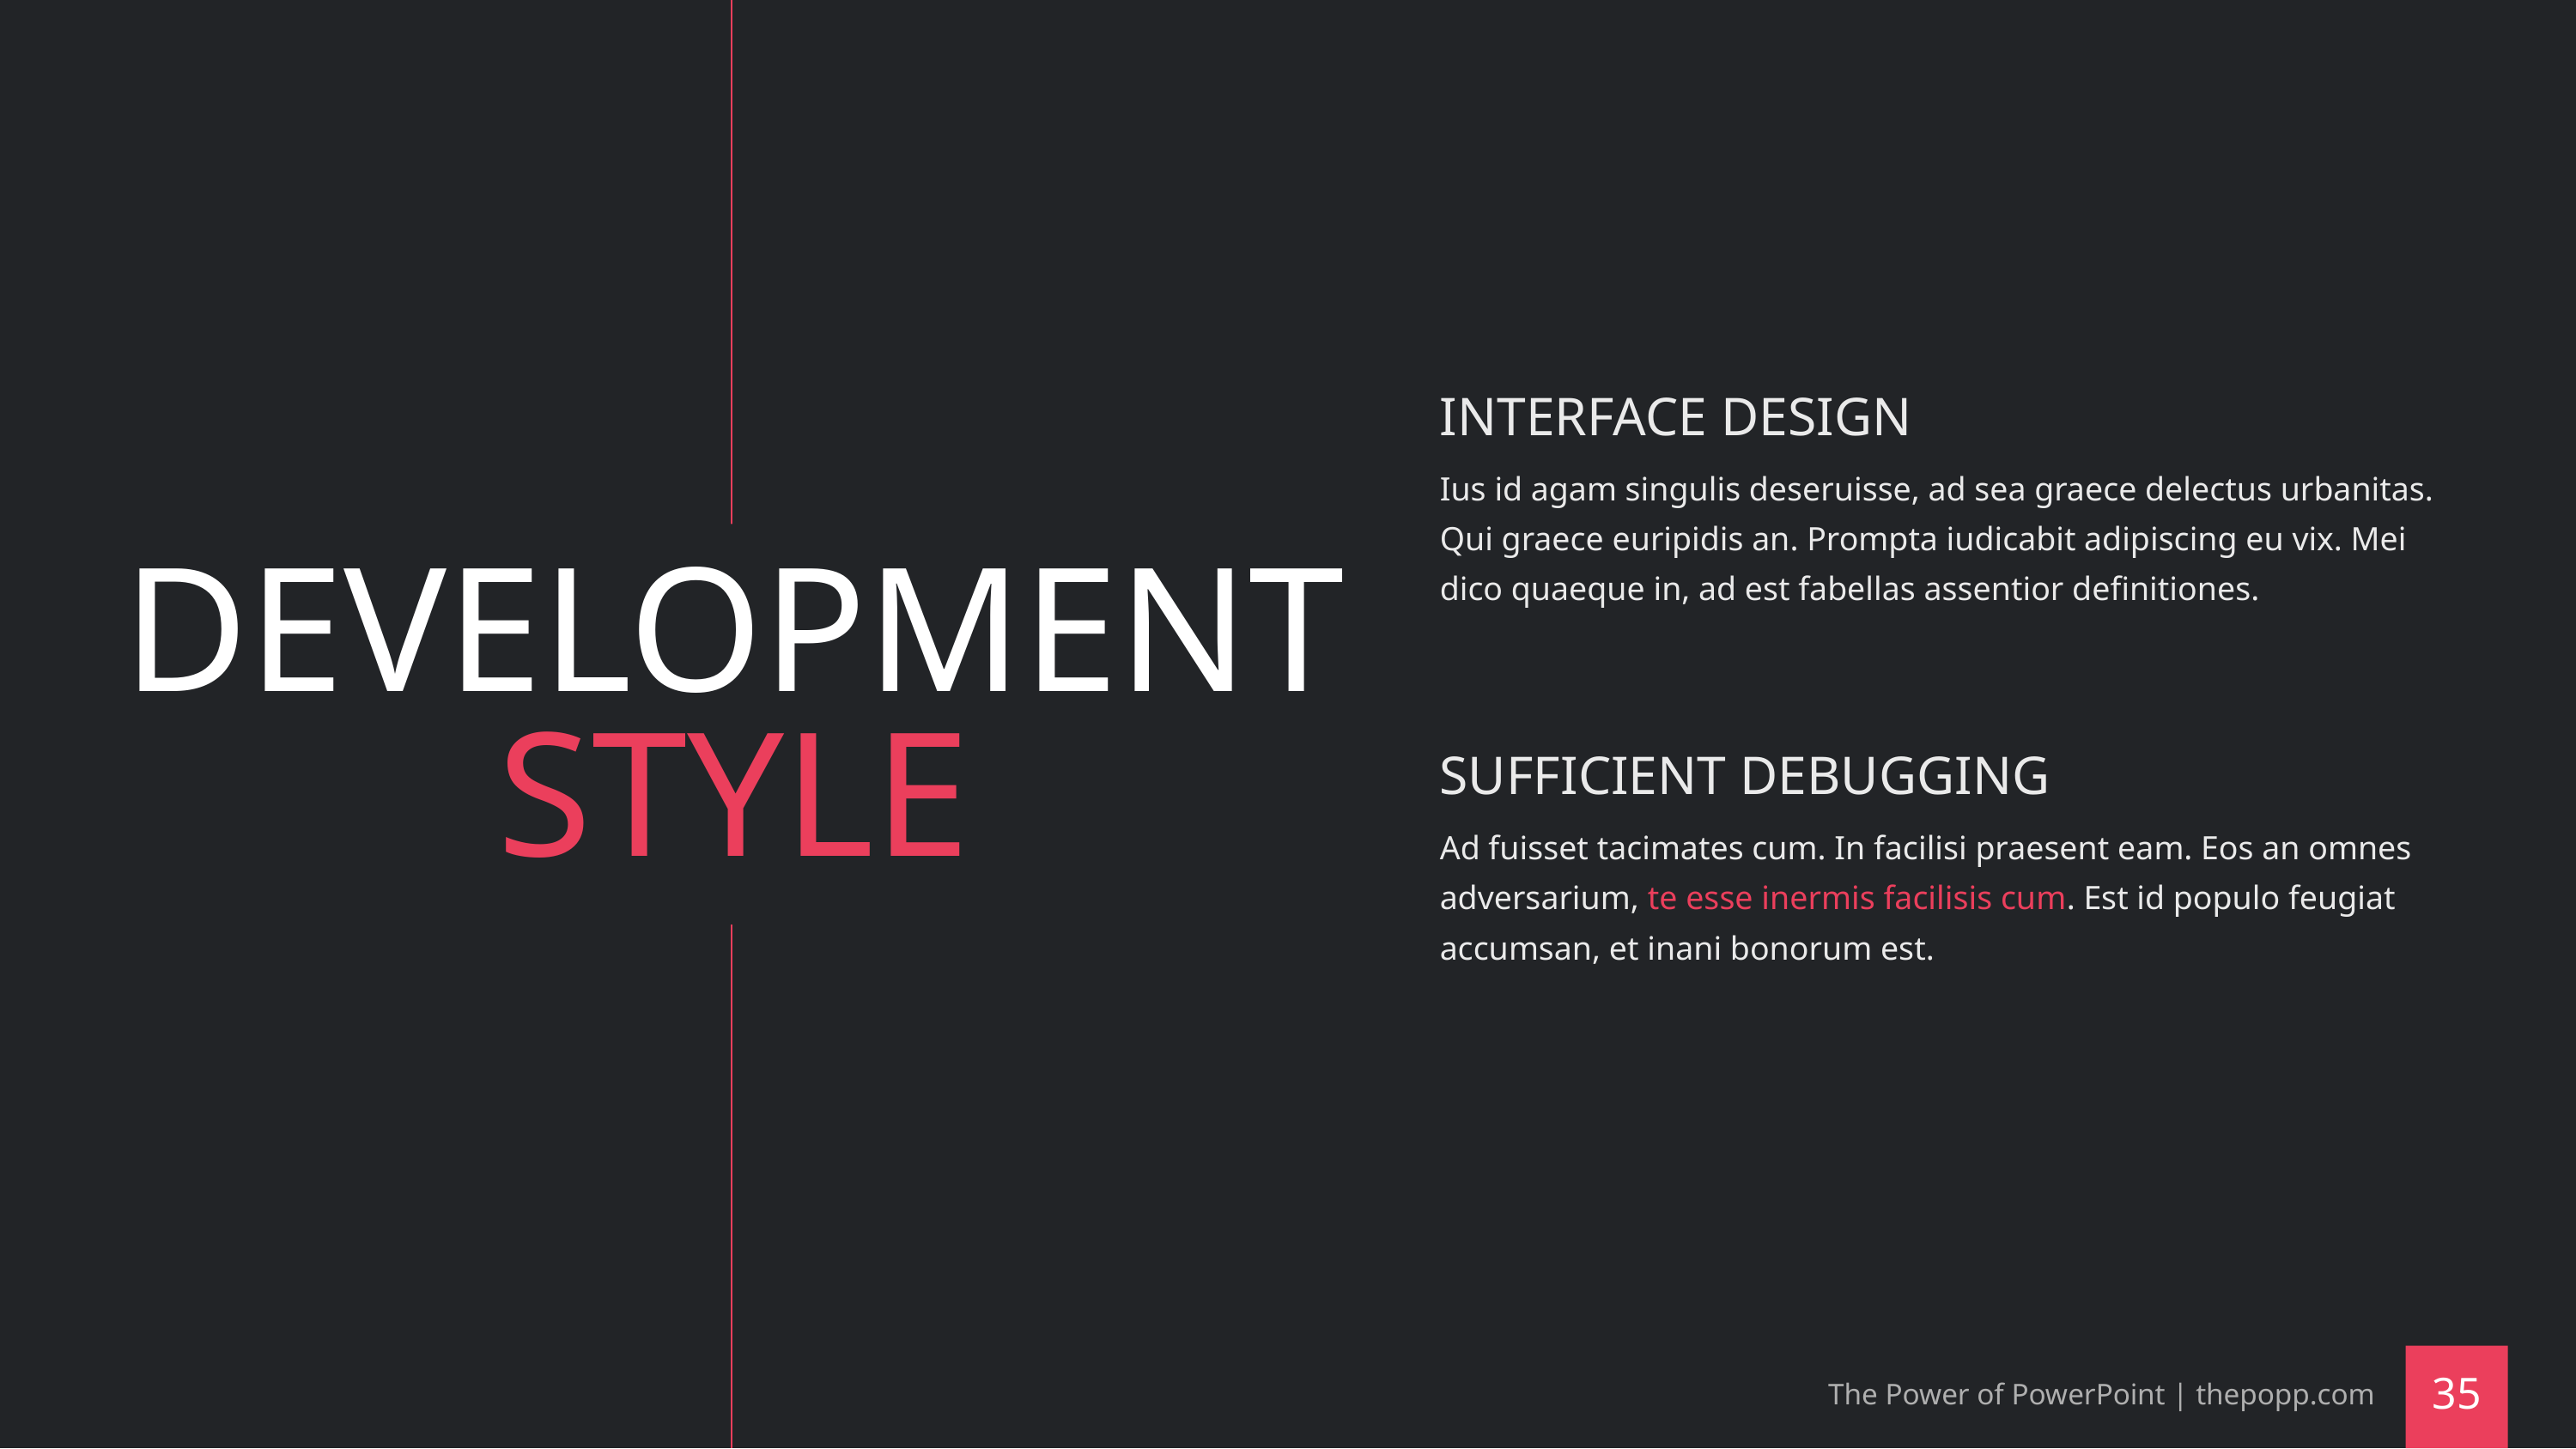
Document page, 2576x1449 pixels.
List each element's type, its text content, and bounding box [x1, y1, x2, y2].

footer The Power of PowerPoint | thepopp.com [1519, 1356, 2389, 1434]
list SUFFICIENT DEBUGGING [1426, 736, 2451, 809]
slide_number 35 [2404, 1356, 2509, 1434]
list INTERFACE DESIGN [1426, 376, 2451, 450]
title DEVELOPMENT STYLE [76, 524, 1393, 925]
list Ad fuisset tacimates cum. In facilisi praesent eam. Eos an omnes adversarium, te esse inermis facilisis cum. Est id populo feugiat accumsan, et inani bonorum est. [1426, 809, 2451, 1044]
list Ius id agam singulis deseruisse, ad sea graece delectus urbanitas. Qui graece euripidis an. Prompta iudicabit adipiscing eu vix. Mei dico quaeque in, ad est fabellas assentior definitiones. [1426, 450, 2451, 685]
